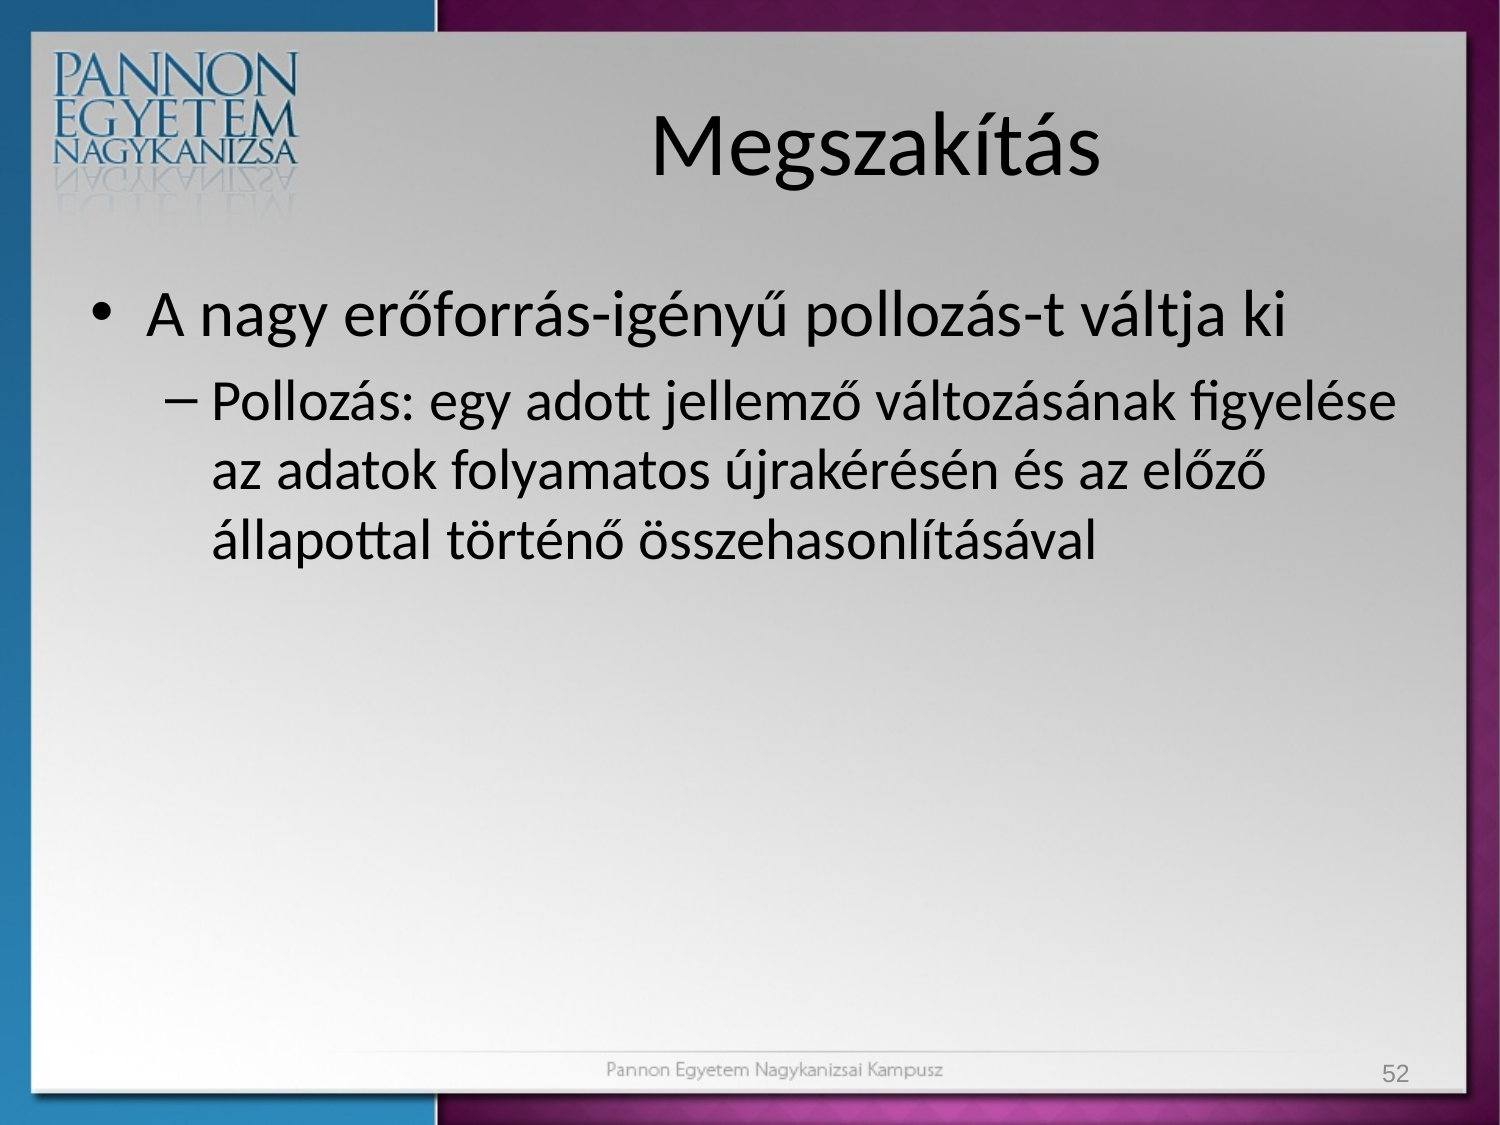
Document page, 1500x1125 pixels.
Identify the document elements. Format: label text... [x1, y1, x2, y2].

list A nagy erőforrás-igényű pollozás-t váltja ki Pollozás: egy adott jellemző változásának figyelése az adatok folyamatos újrakérésén és az előző állapottal történő összehasonlításával [75, 262, 1425, 1075]
picture [0, 0, 1500, 1125]
title Megszakítás [328, 45, 1425, 233]
slide_number 52 [1074, 1042, 1425, 1103]
